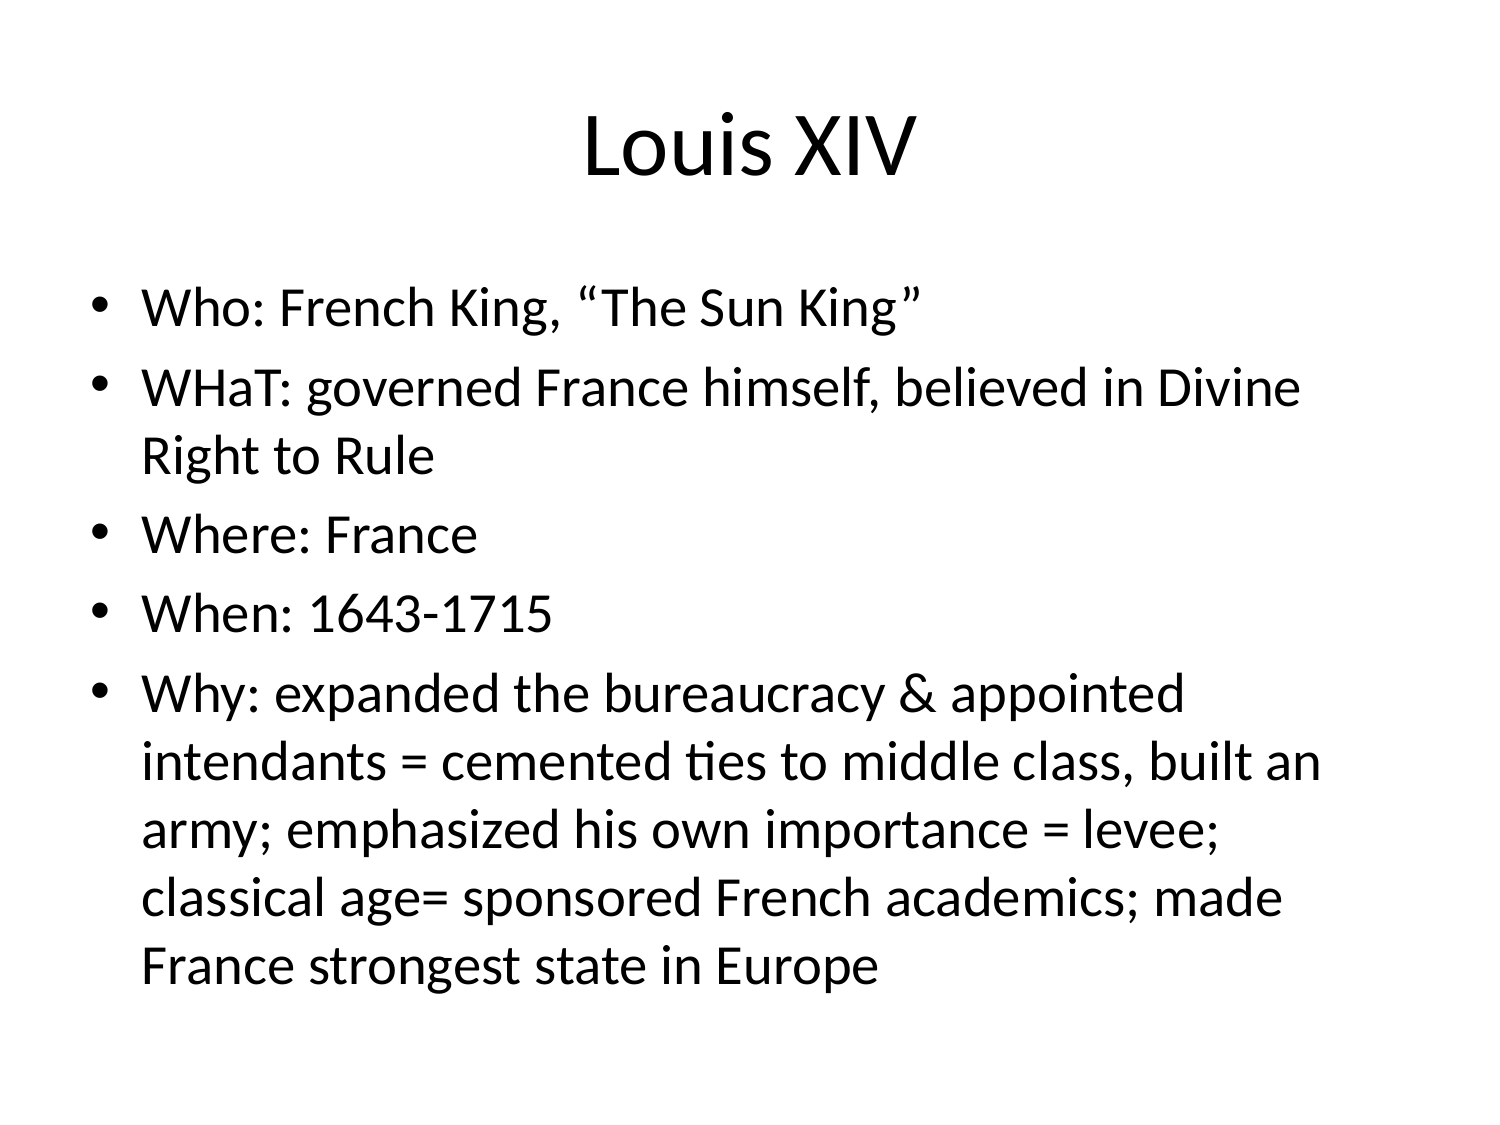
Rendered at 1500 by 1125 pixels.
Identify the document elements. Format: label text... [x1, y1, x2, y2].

title Louis XIV [75, 45, 1425, 233]
list Who: French King, “The Sun King” WHaT: governed France himself, believed in Divine Right to Rule Where: France When: 1643-1715 Why: expanded the bureaucracy & appointed intendants = cemented ties to middle class, built an army; emphasized his own importance = levee; classical age= sponsored French academics; made France strongest state in Europe [75, 262, 1425, 1005]
